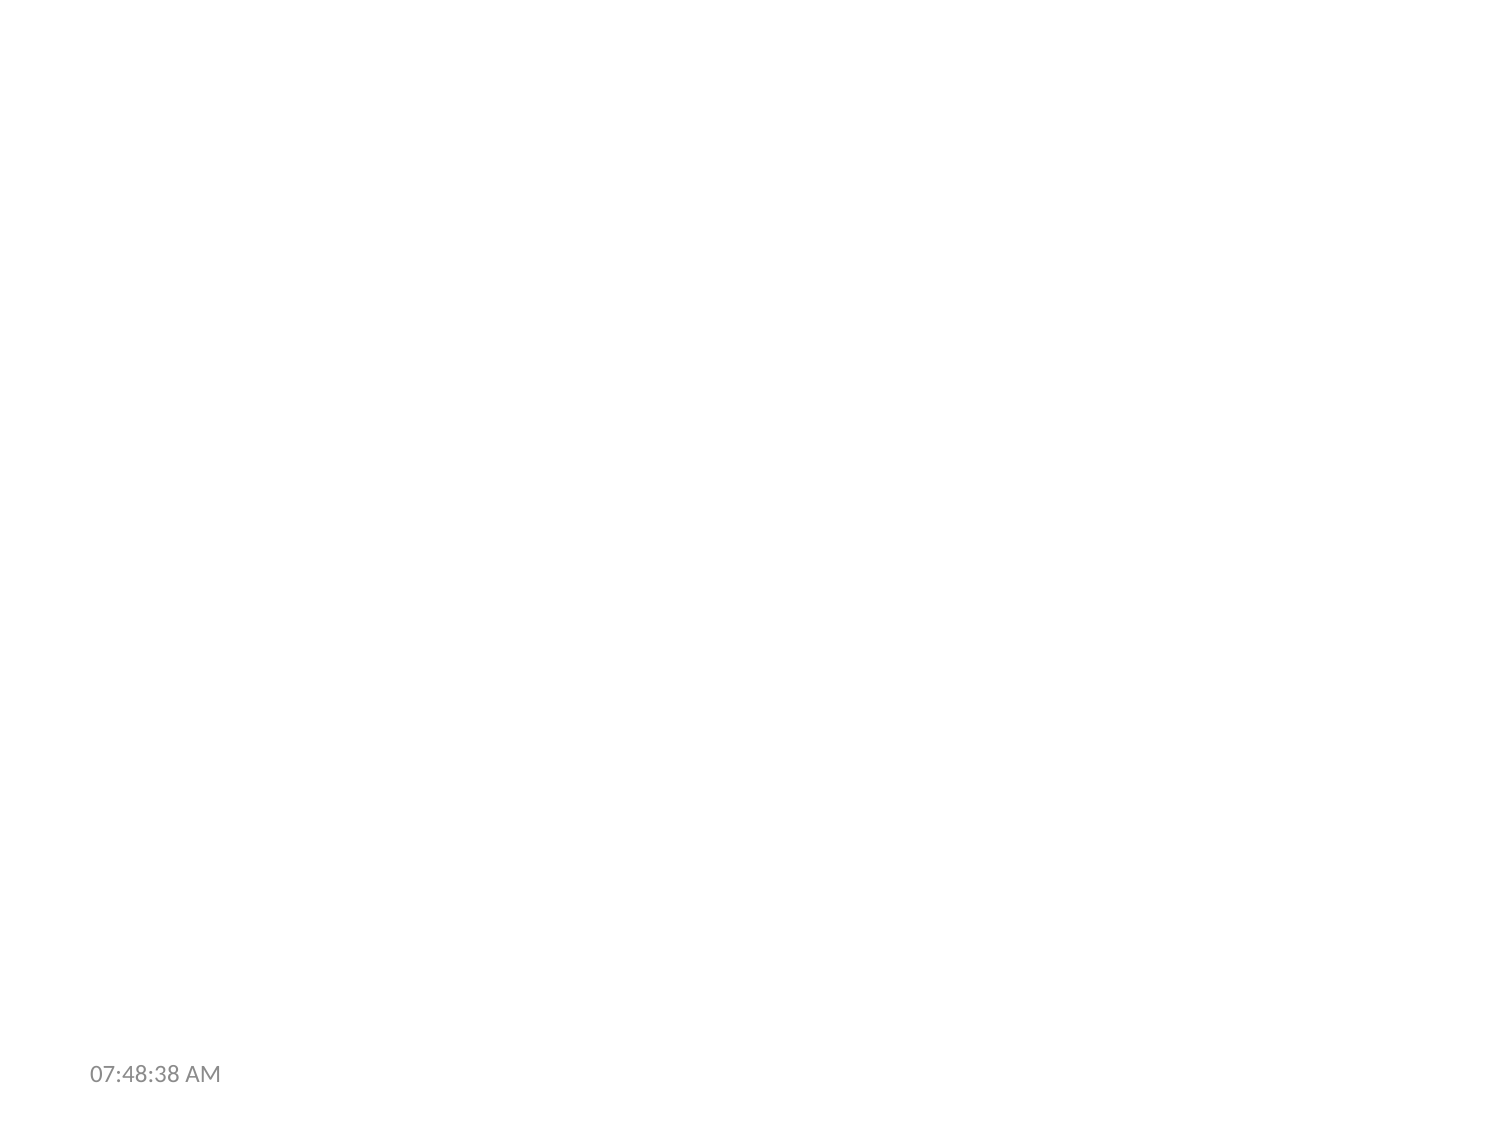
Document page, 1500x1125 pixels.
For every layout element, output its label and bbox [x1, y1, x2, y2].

slide_number [75, 1042, 425, 1103]
